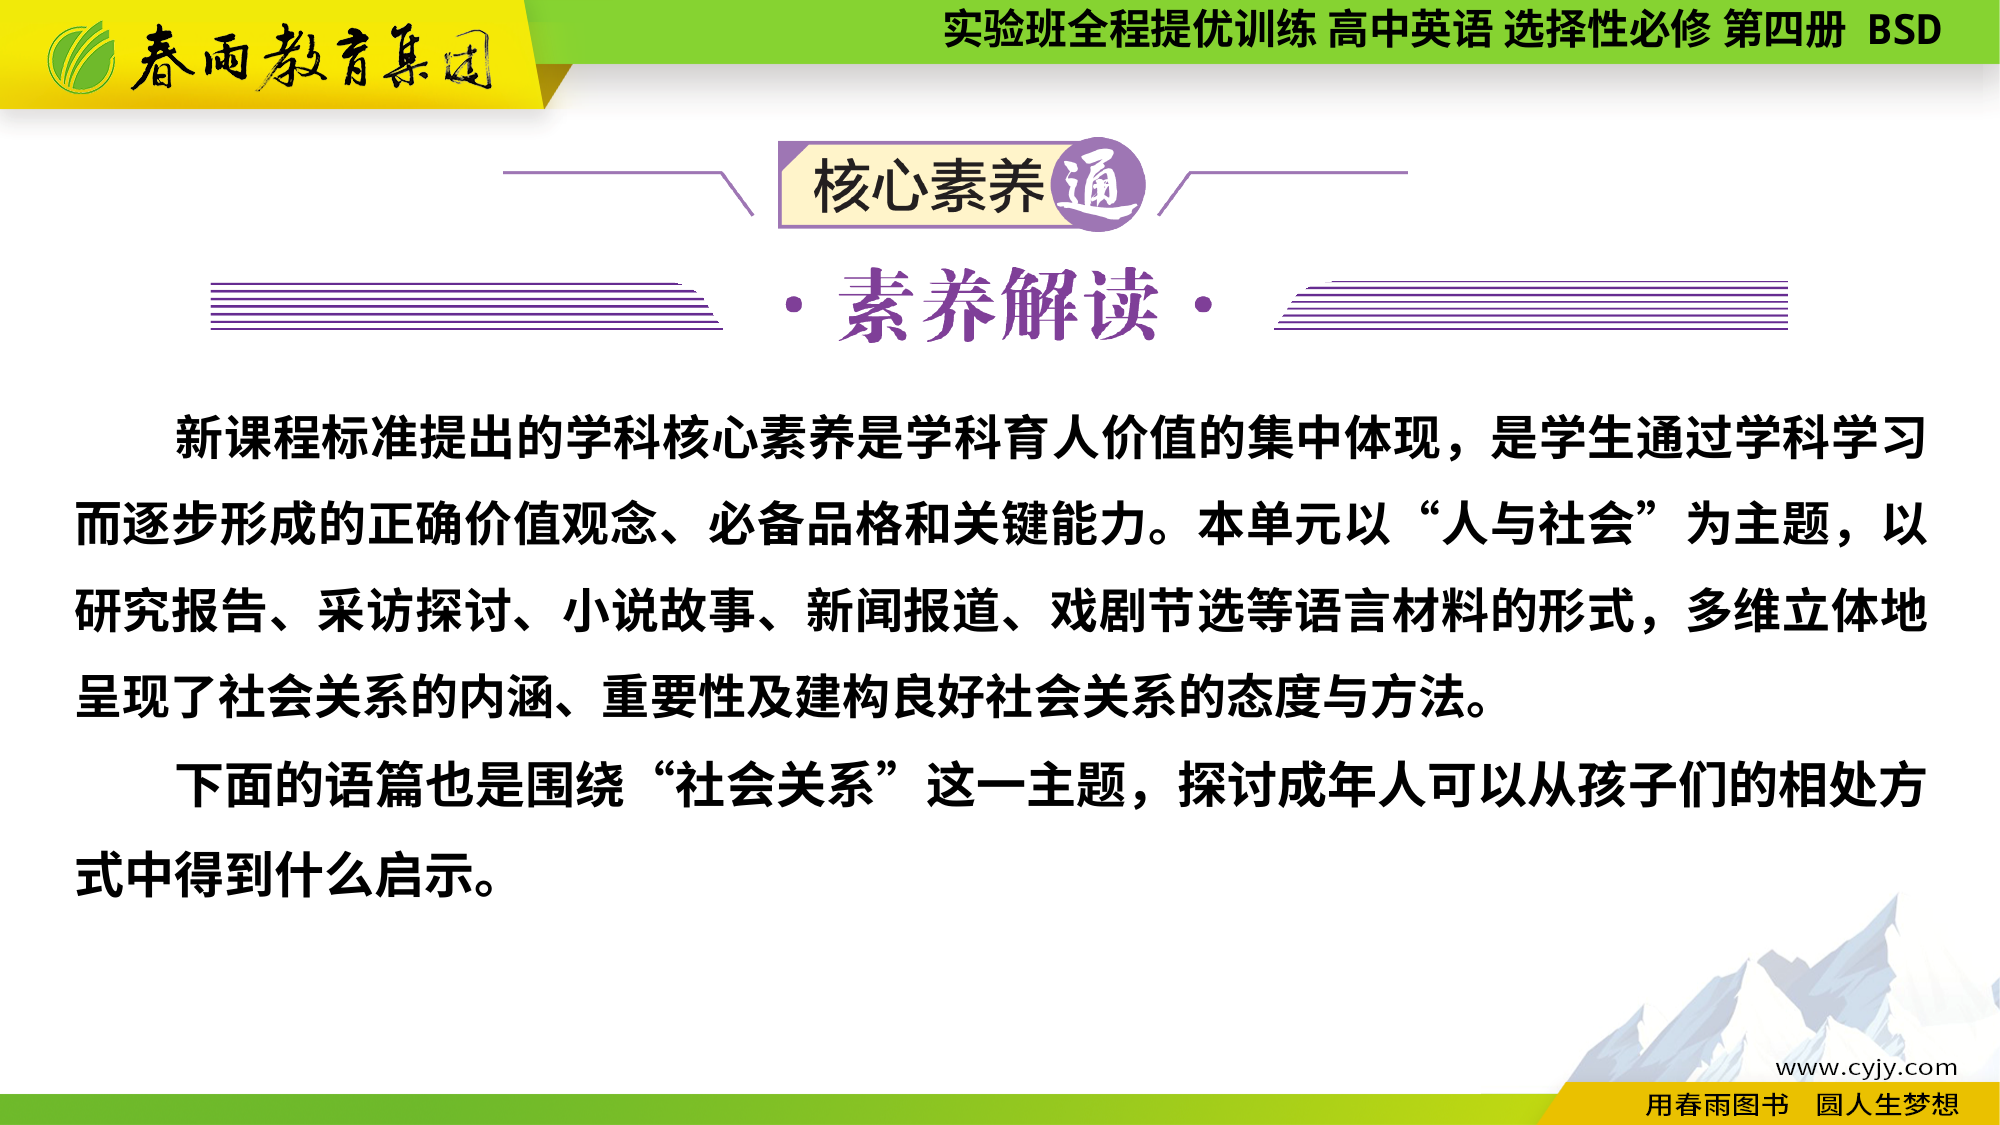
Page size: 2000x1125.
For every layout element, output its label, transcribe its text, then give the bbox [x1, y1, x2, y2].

picture [0, 0, 2000, 1125]
list 新课程标准提出的学科核心素养是学科育人价值的集中体现，是学生通过学科学习而逐步形成的正确价值观念、必备品格和关键能力。本单元以“人与社会”为主题，以研究报告、采访探讨、小说故事、新闻报道、戏剧节选等语言材料的形式，多维立体地呈现了社会关系的内涵、重要性及建构良好社会关系的态度与方法。 下面的语篇也是围绕“社会关系”这一主题，探讨成年人可以从孩子们的相处方式中得到什么启示。 [59, 367, 1944, 917]
